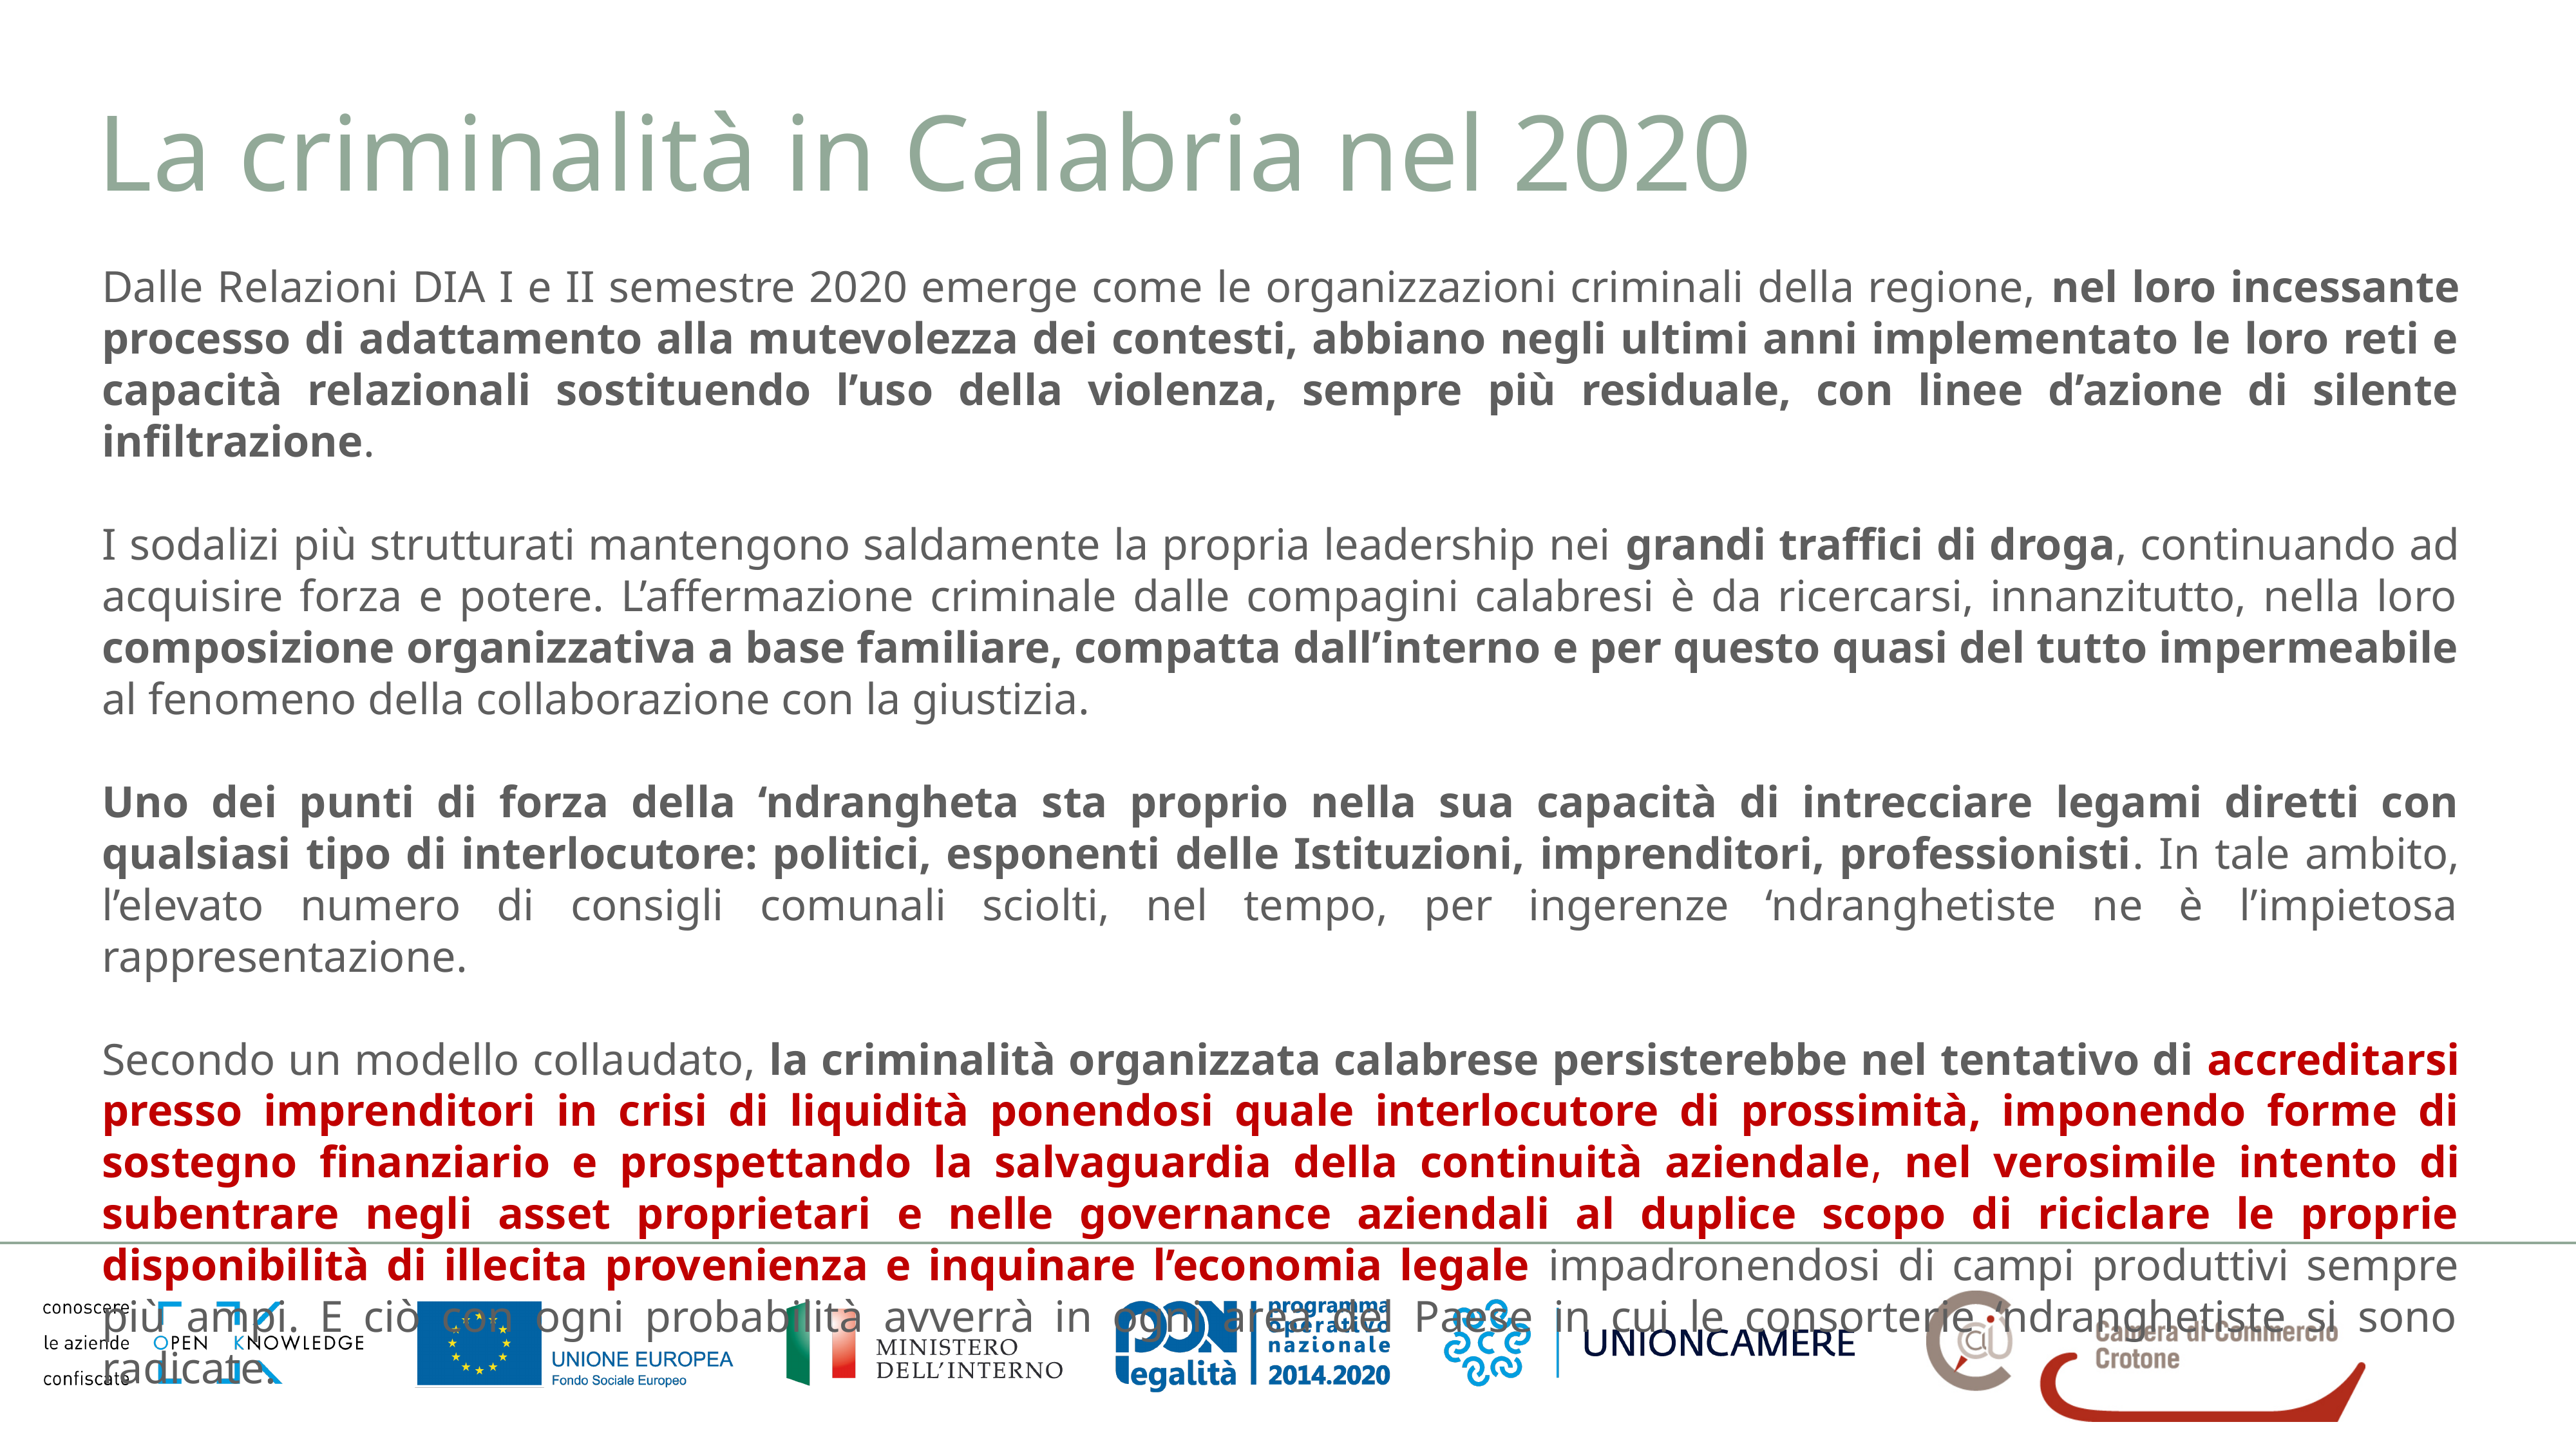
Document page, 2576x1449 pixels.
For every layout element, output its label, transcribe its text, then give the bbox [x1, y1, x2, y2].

picture [1926, 1397, 2365, 1422]
picture [42, 1296, 92, 1392]
text_box Dalle Relazioni DIA I e II semestre 2020 emerge come le organizzazioni criminali della regione, nel loro incessante processo di adattamento alla mutevolezza dei contesti, abbiano negli ultimi anni implementato le loro reti e capacità relazionali sostituendo l’uso della violenza, sempre più residuale, con linee d’azione di silente infiltrazione. I sodalizi più strutturati mantengono saldamente la propria leadership nei grandi traffici di droga, continuando ad acquisire forza e potere. L’affermazione criminale dalle compagini calabresi è da ricercarsi, innanzitutto, nella loro composizione organizzativa a base familiare, compatta dall’interno e per questo quasi del tutto impermeabile al fenomeno della collaborazione con la giustizia. Uno dei punti di forza della ‘ndrangheta sta proprio nella sua capacità di intrecciare legami diretti con qualsiasi tipo di interlocutore: politici, esponenti delle Istituzioni, imprenditori, professionisti. In tale ambito, l’elevato numero di consigli comunali sciolti, nel tempo, per ingerenze ‘ndranghetiste ne è l’impietosa rappresentazione. Secondo un modello collaudato, la criminalità organizzata calabrese persisterebbe nel tentativo di accreditarsi presso imprenditori in crisi di liquidità ponendosi quale interlocutore di prossimità, imponendo forme di sostegno finanziario e prospettando la salvaguardia della continuità aziendale, nel verosimile intento di subentrare negli asset proprietari e nelle governance aziendali al duplice scopo di riciclare le proprie disponibilità di illecita provenienza e inquinare l’economia legale impadronendosi di campi produttivi sempre più ampi. E ciò con ogni probabilità avverrà in ogni area del Paese in cui le consorterie ‘ndranghetiste si sono radicate. [92, 254, 2470, 1397]
text_box La criminalità in Calabria nel 2020 [92, 80, 2443, 218]
